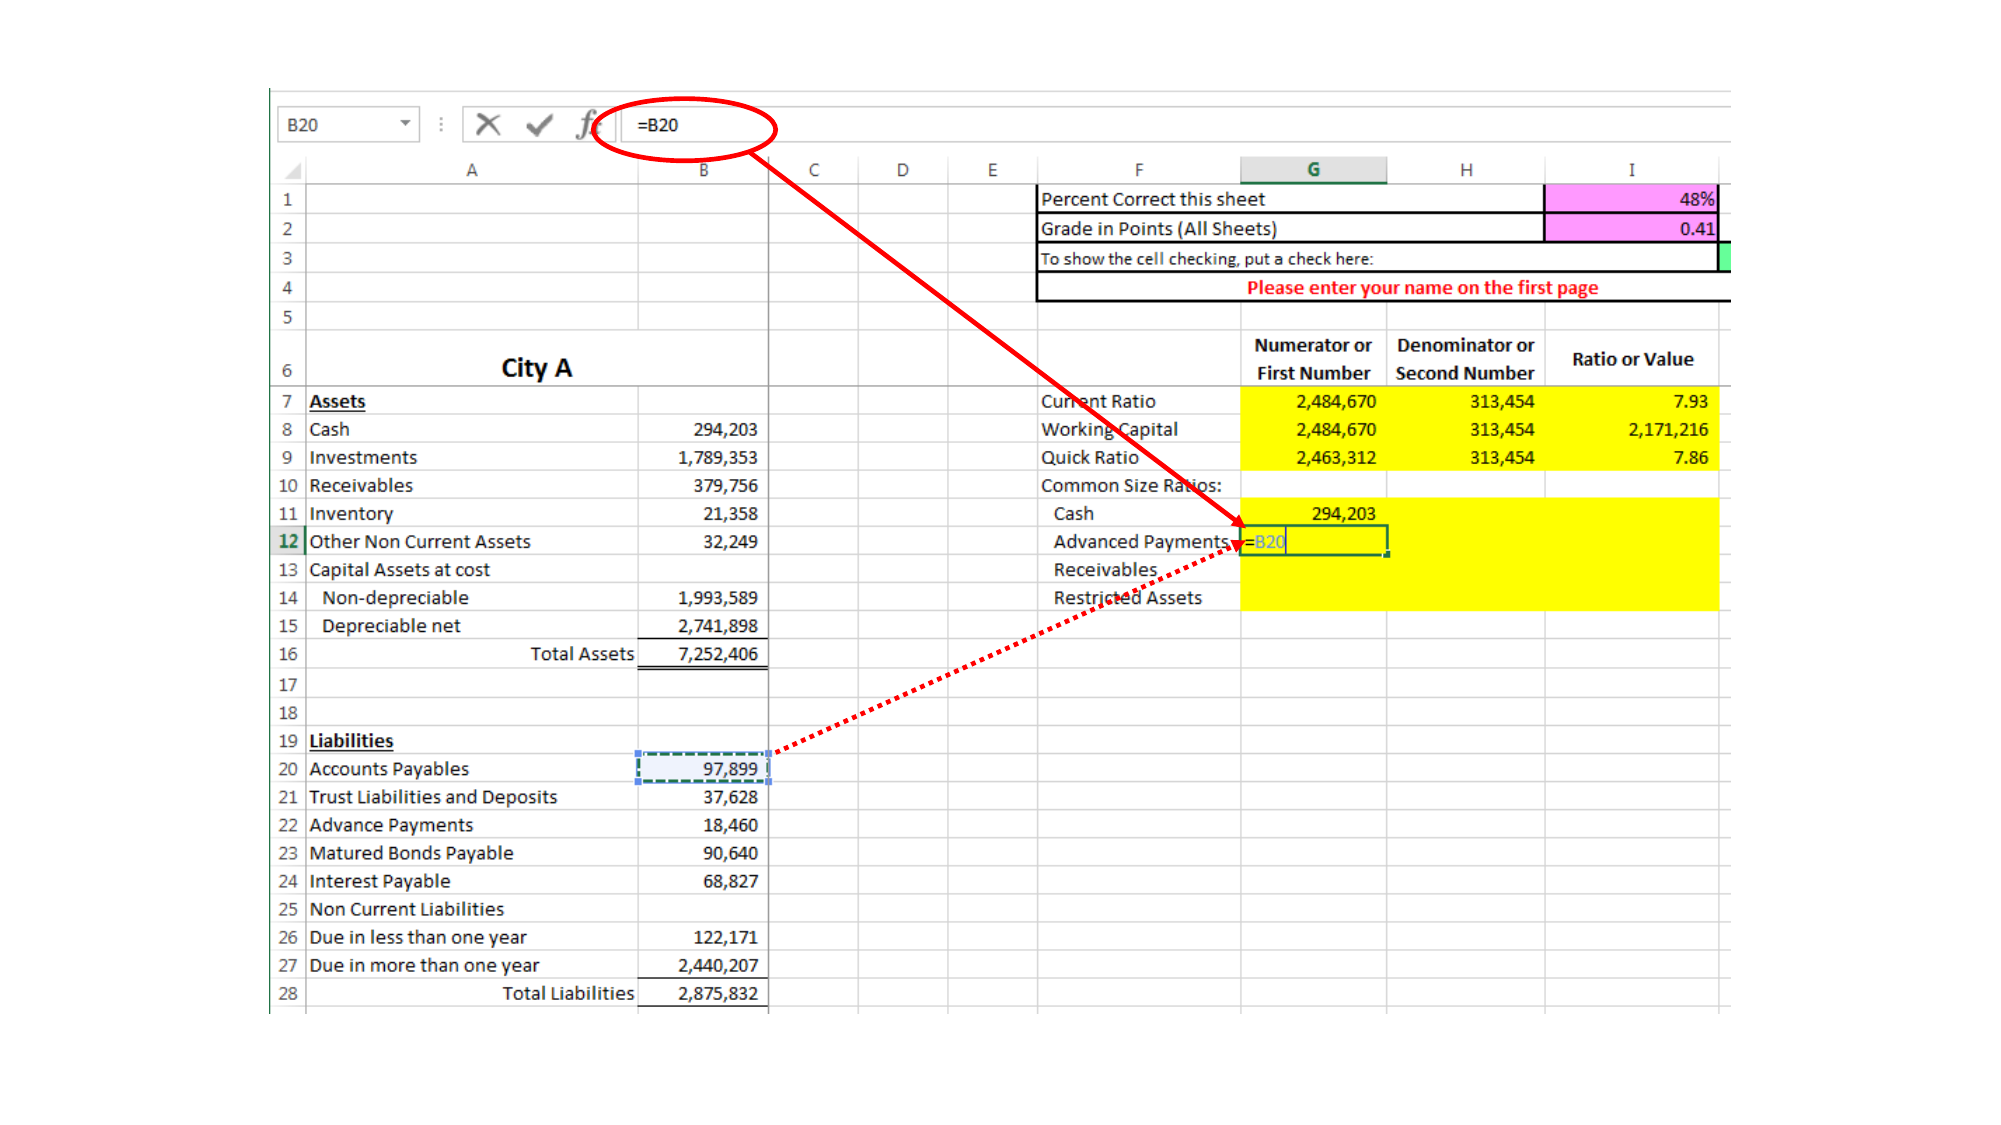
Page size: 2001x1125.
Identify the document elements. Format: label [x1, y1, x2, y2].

text_box [748, 151, 1246, 529]
text_box [775, 540, 1246, 753]
list [269, 88, 1731, 1014]
